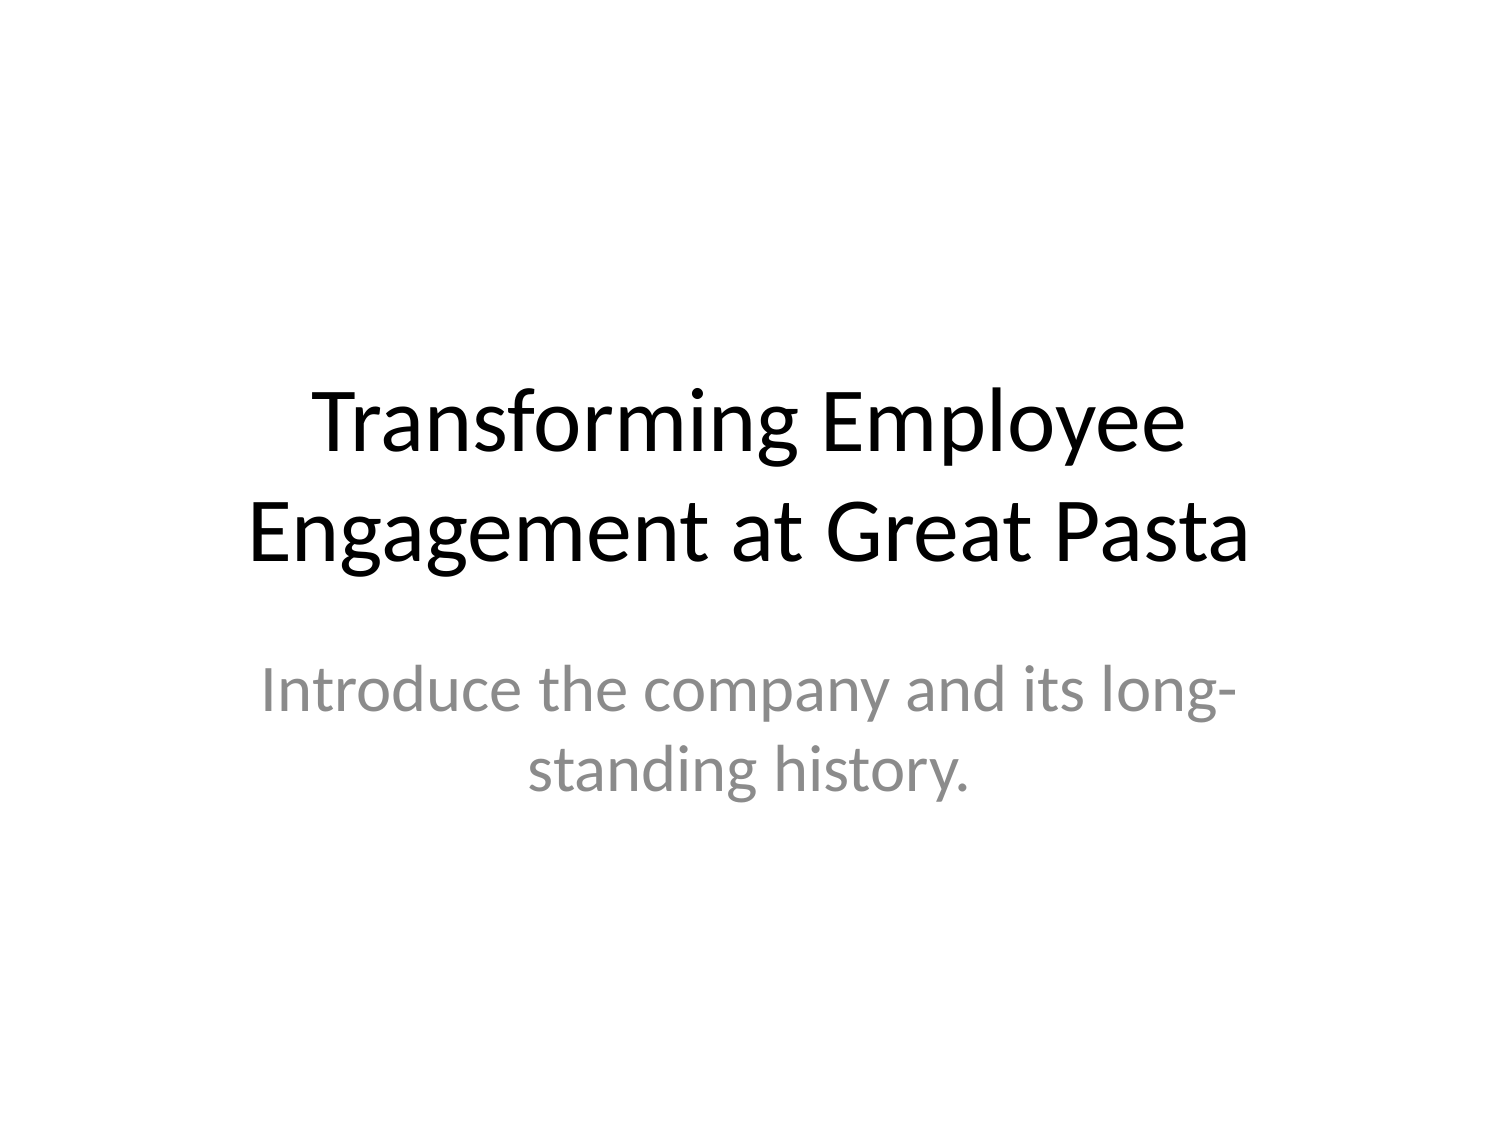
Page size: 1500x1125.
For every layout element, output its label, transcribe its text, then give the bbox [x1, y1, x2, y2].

title Transforming Employee Engagement at Great Pasta [112, 349, 1388, 591]
subtitle Introduce the company and its long-standing history. [225, 637, 1275, 925]
